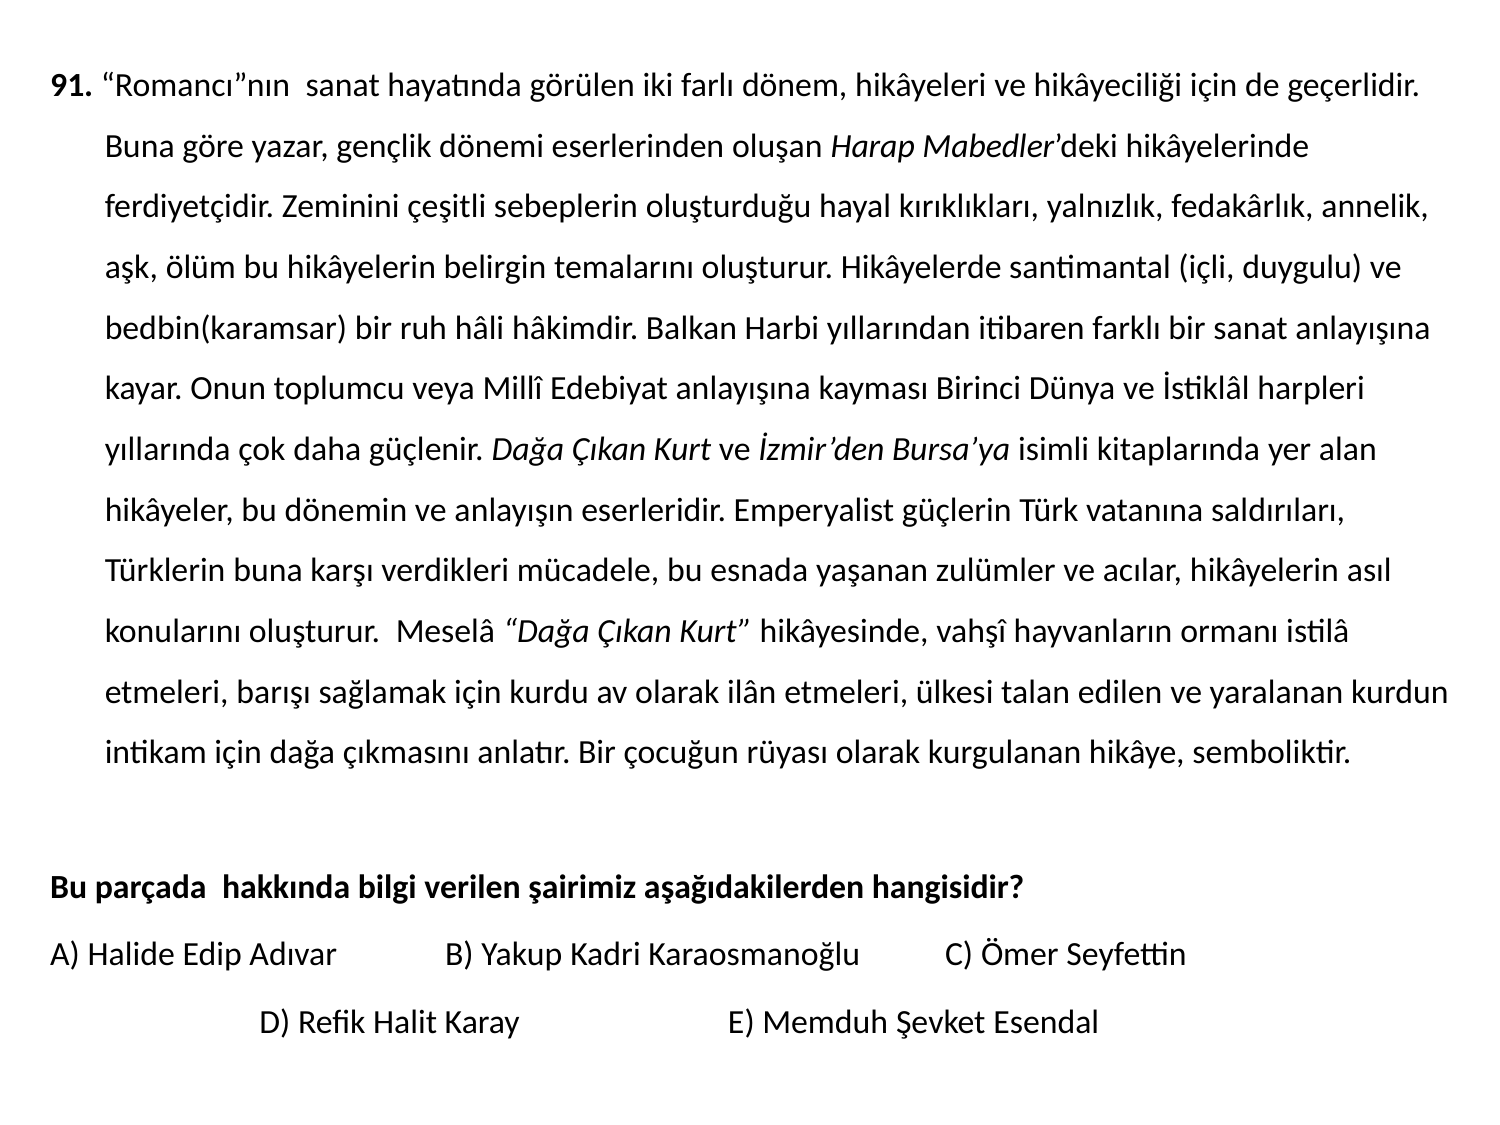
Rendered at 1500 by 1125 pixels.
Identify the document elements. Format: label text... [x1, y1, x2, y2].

list 91. “Romancı”nın sanat hayatında görülen iki farlı dönem, hikâyeleri ve hikâyeciliği için de geçerlidir. Buna göre yazar, gençlik dönemi eserlerinden oluşan Harap Mabedler’deki hikâyelerinde ferdiyetçidir. Zeminini çeşitli sebeplerin oluşturduğu hayal kırıklıkları, yalnızlık, fedakârlık, annelik, aşk, ölüm bu hikâyelerin belirgin temalarını oluşturur. Hikâyelerde santimantal (içli, duygulu) ve bedbin(karamsar) bir ruh hâli hâkimdir. Balkan Harbi yıllarından itibaren farklı bir sanat anlayışına kayar. Onun toplumcu veya Millî Edebiyat anlayışına kayması Birinci Dünya ve İstiklâl harpleri yıllarında çok daha güçlenir. Dağa Çıkan Kurt ve İzmir’den Bursa’ya isimli kitaplarında yer alan hikâyeler, bu dönemin ve anlayışın eserleridir. Emperyalist güçlerin Türk vatanına saldırıları, Türklerin buna karşı verdikleri mücadele, bu esnada yaşanan zulümler ve acılar, hikâyelerin asıl konularını oluşturur. Meselâ “Dağa Çıkan Kurt” hikâyesinde, vahşî hayvanların ormanı istilâ etmeleri, barışı sağlamak için kurdu av olarak ilân etmeleri, ülkesi talan edilen ve yaralanan kurdun intikam için dağa çıkmasını anlatır. Bir çocuğun rüyası olarak kurgulanan hikâye, semboliktir. Bu parçada hakkında bilgi verilen şairimiz aşağıdakilerden hangisidir? A) Halide Edip Adıvar B) Yakup Kadri Karaosmanoğlu C) Ömer Seyfettin D) Refik Halit Karay E) Memduh Şevket Esendal [35, 35, 1465, 1102]
